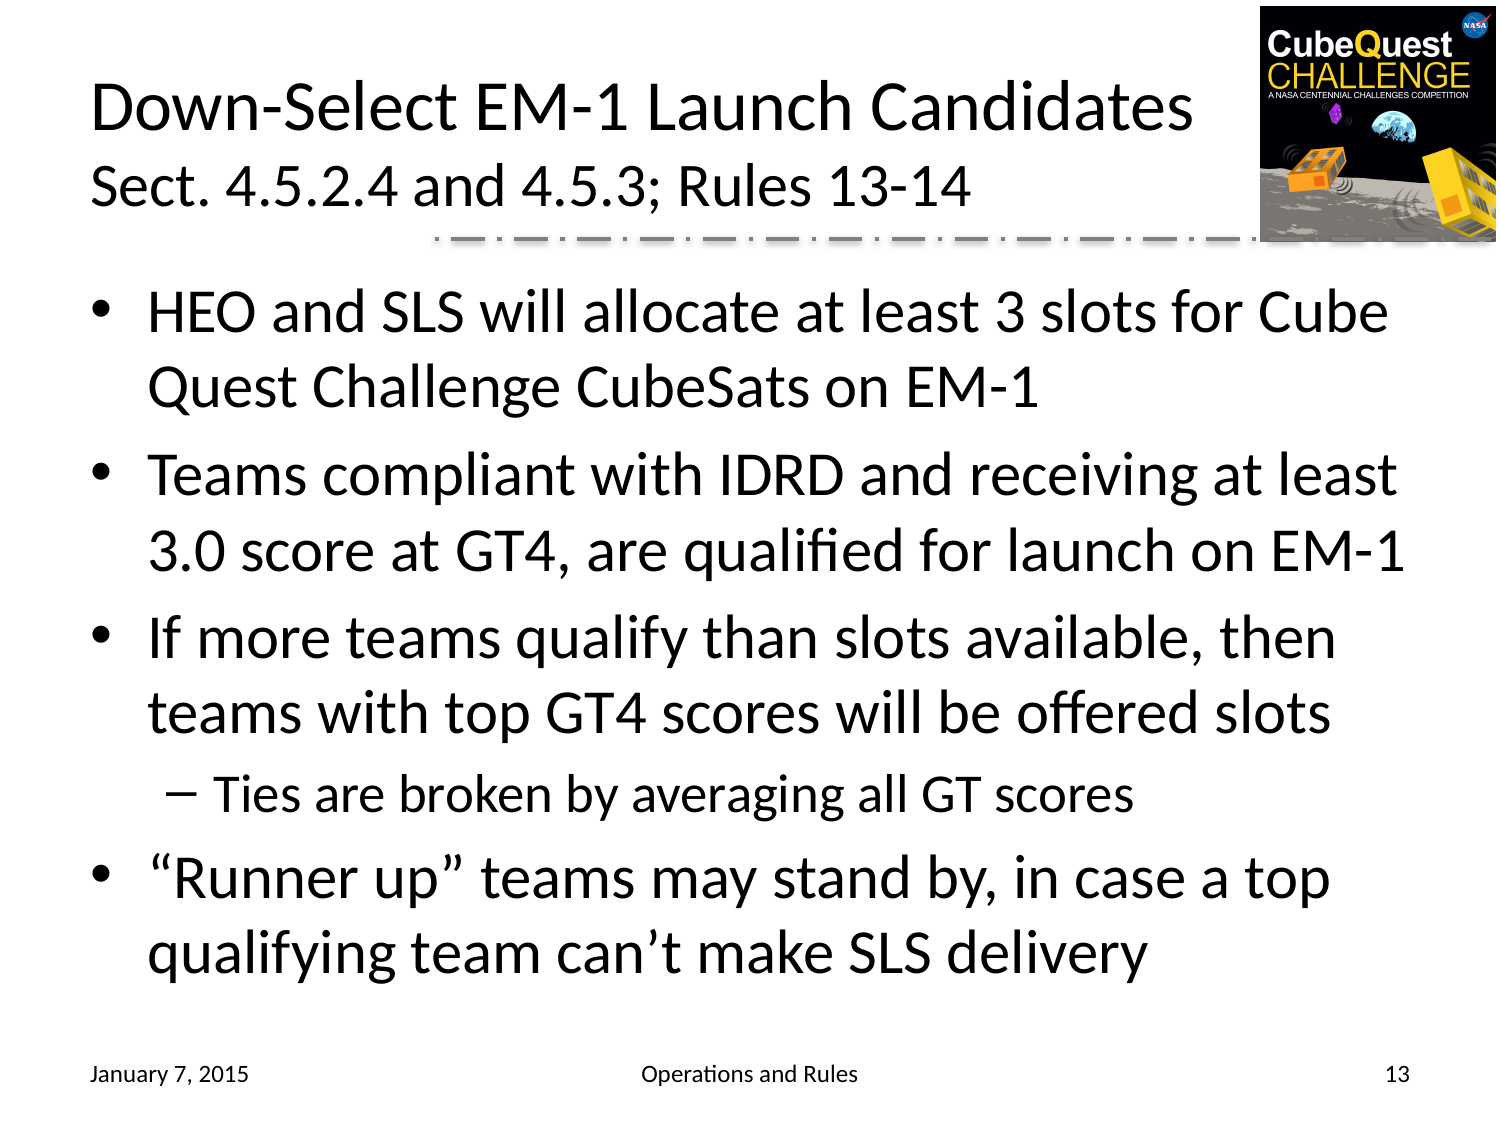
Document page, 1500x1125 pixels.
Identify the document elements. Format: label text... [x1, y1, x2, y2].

slide_number 13 [1074, 1042, 1425, 1103]
picture [1260, 6, 1496, 242]
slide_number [75, 1042, 425, 1103]
title Down-Select EM-1 Launch Candidates Sect. 4.5.2.4 and 4.5.3; Rules 13-14 [75, 45, 1237, 233]
footer Operations and Rules [512, 1042, 988, 1103]
list HEO and SLS will allocate at least 3 slots for Cube Quest Challenge CubeSats on EM-1 Teams compliant with IDRD and receiving at least 3.0 score at GT4, are qualified for launch on EM-1 If more teams qualify than slots available, then teams with top GT4 scores will be offered slots Ties are broken by averaging all GT scores “Runner up” teams may stand by, in case a top qualifying team can’t make SLS delivery [75, 262, 1425, 1005]
